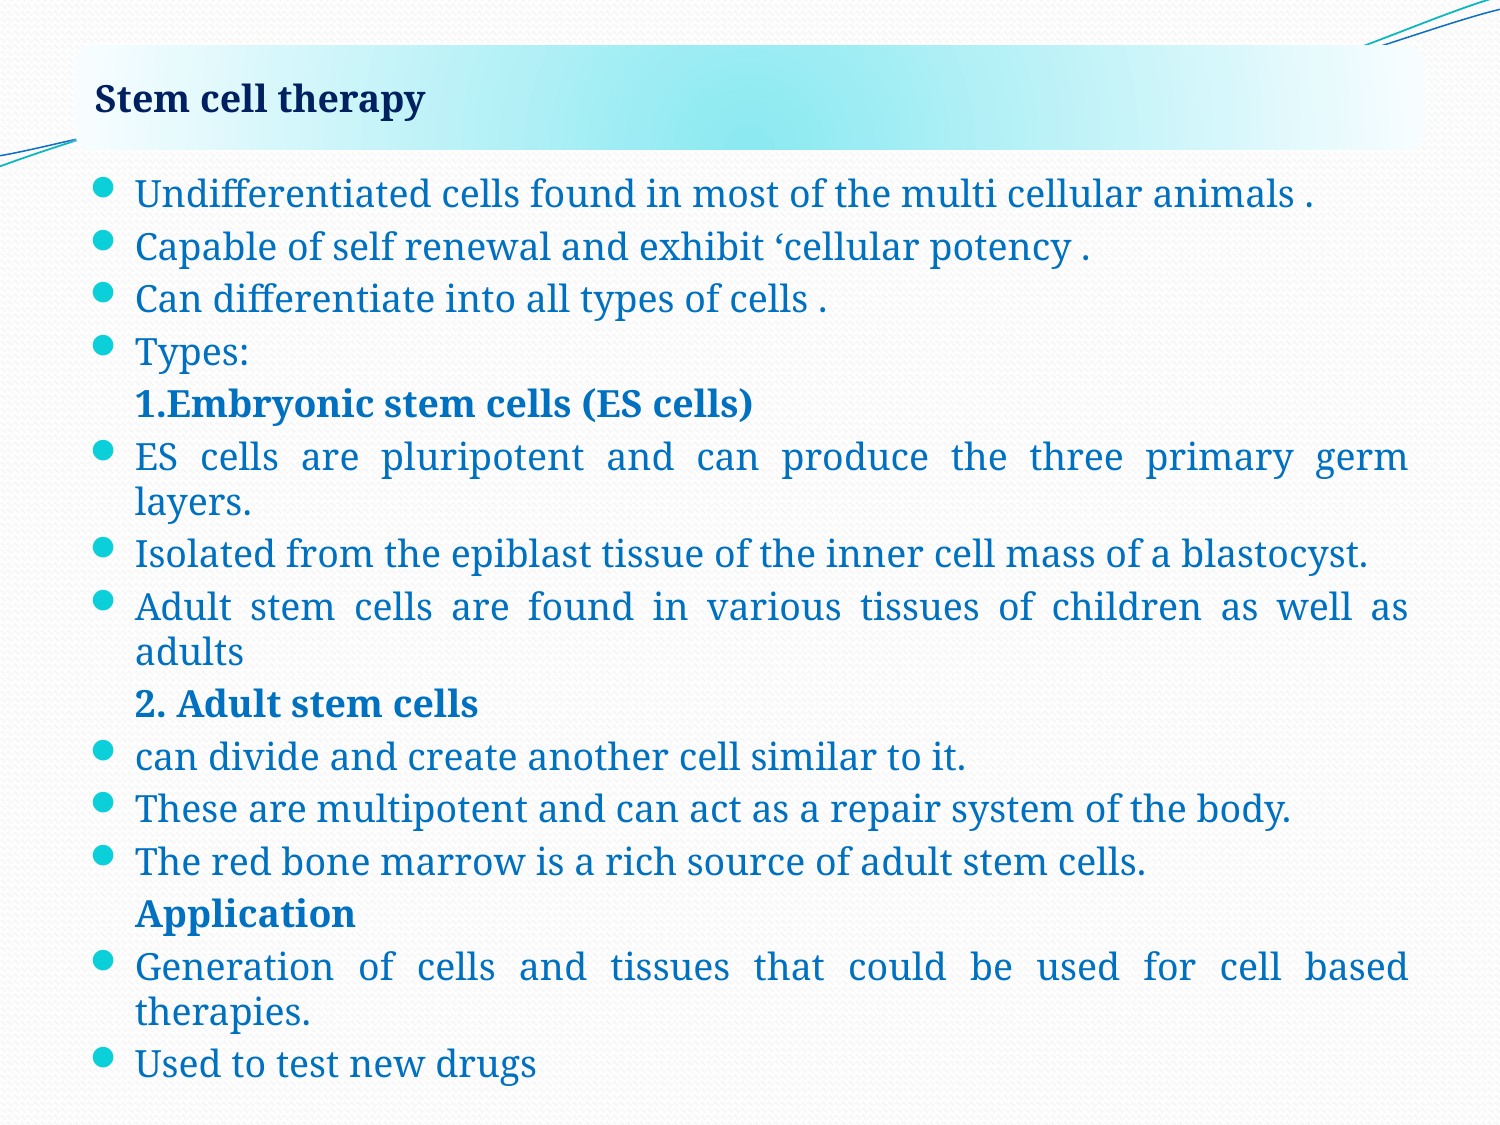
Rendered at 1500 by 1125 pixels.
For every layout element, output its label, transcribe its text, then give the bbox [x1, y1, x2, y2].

list Undifferentiated cells found in most of the multi cellular animals . Capable of self renewal and exhibit ‘cellular potency . Can differentiate into all types of cells . Types: 1.Embryonic stem cells (ES cells) ES cells are pluripotent and can produce the three primary germ layers. Isolated from the epiblast tissue of the inner cell mass of a blastocyst. Adult stem cells are found in various tissues of children as well as adults 2. Adult stem cells can divide and create another cell similar to it. These are multipotent and can act as a repair system of the body. The red bone marrow is a rich source of adult stem cells. Application Generation of cells and tissues that could be used for cell based therapies. Used to test new drugs [75, 162, 1425, 1088]
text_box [74, 44, 1426, 151]
